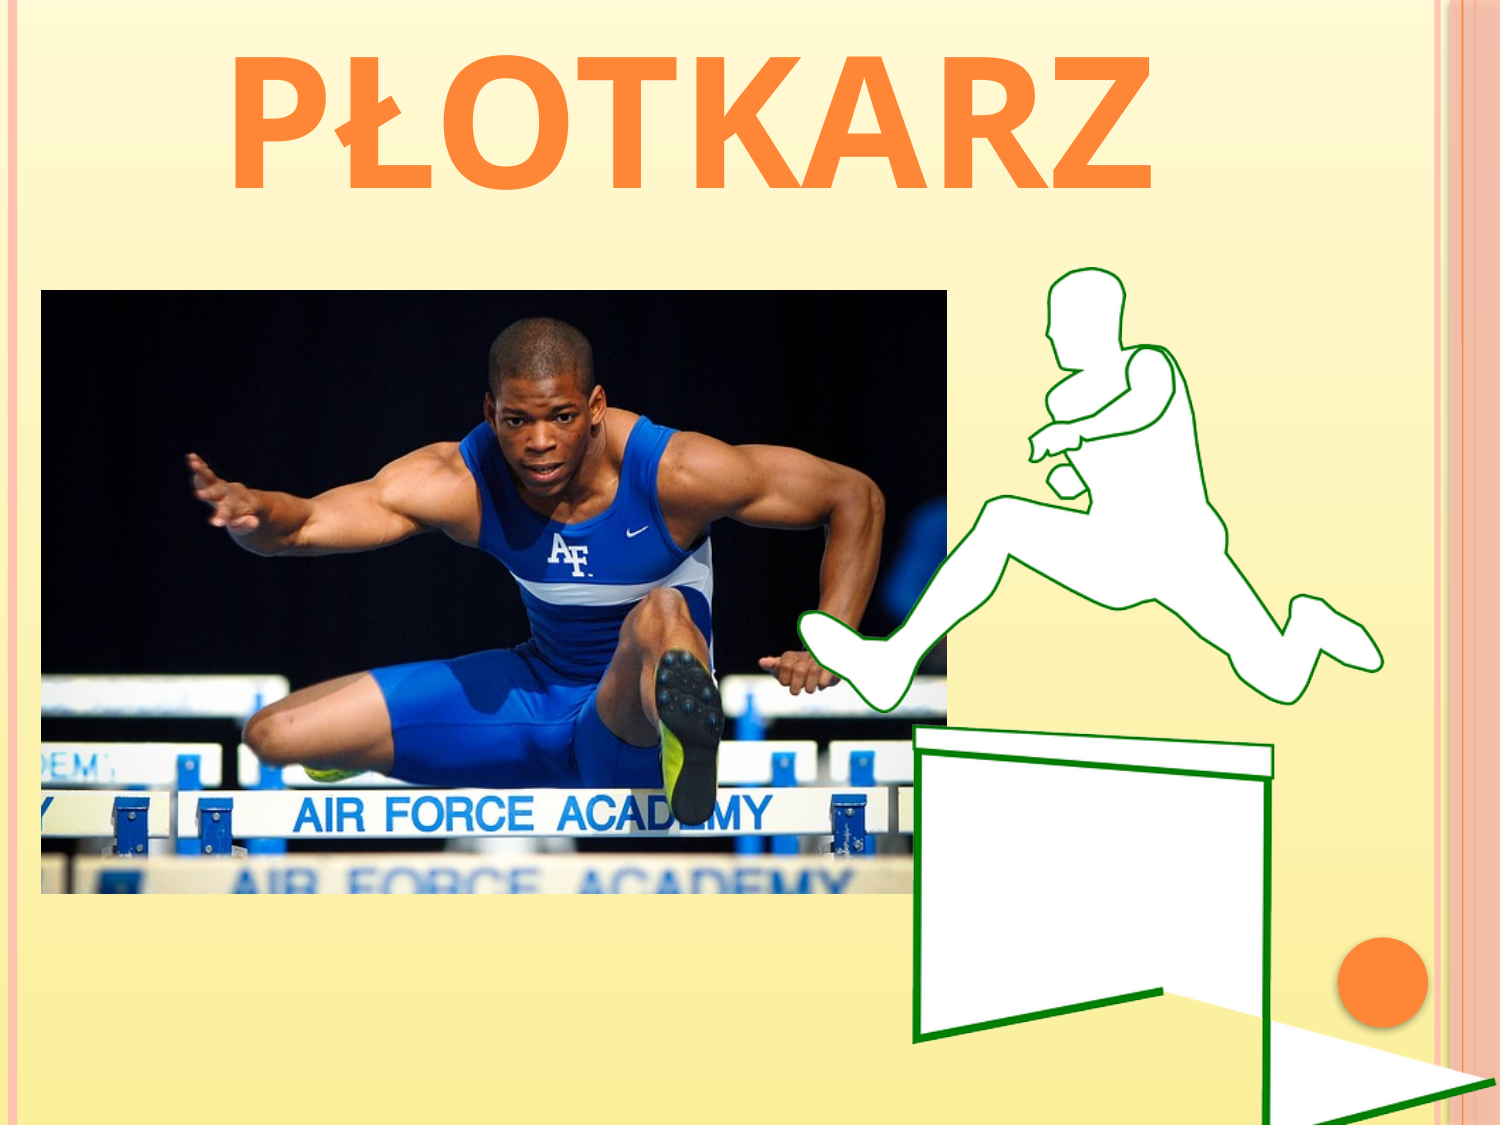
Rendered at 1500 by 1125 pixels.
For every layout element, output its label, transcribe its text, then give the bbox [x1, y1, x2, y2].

picture [797, 267, 1500, 1125]
title PŁOTKARZ [75, 45, 1300, 233]
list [40, 290, 791, 894]
